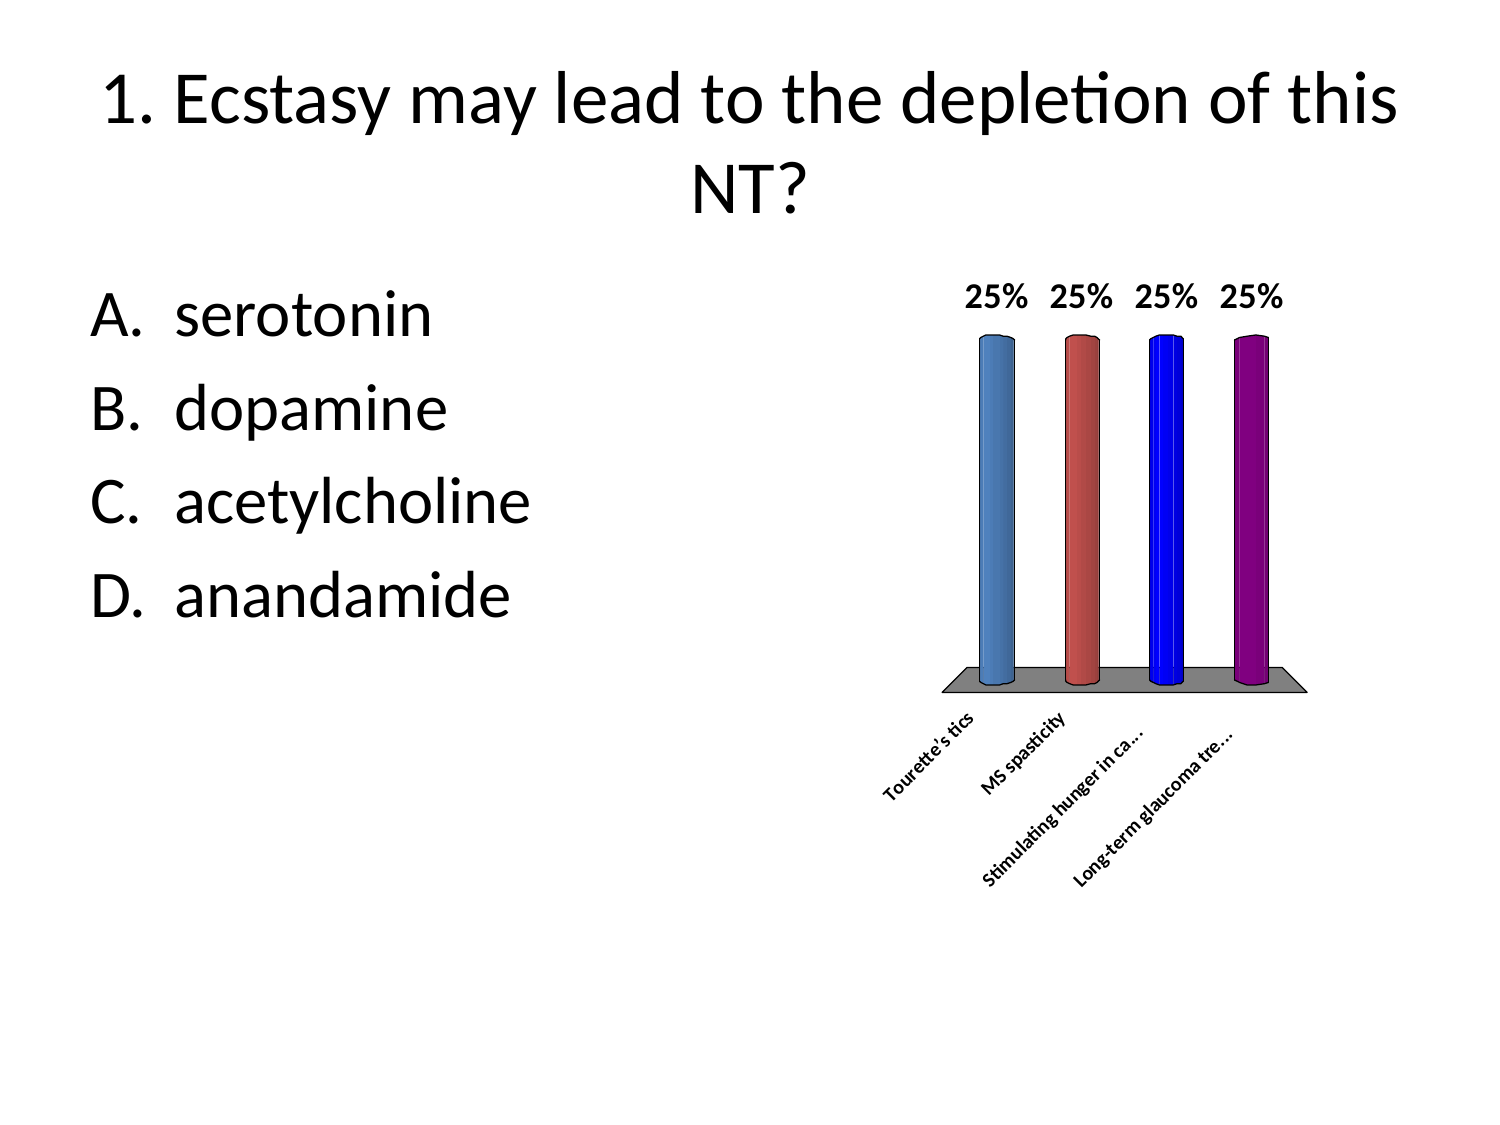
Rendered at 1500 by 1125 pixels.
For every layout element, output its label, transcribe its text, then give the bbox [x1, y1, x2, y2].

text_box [739, 262, 1490, 1107]
title 1. Ecstasy may lead to the depletion of this NT? [75, 45, 1425, 233]
list serotonin dopamine acetylcholine anandamide [75, 262, 737, 1005]
